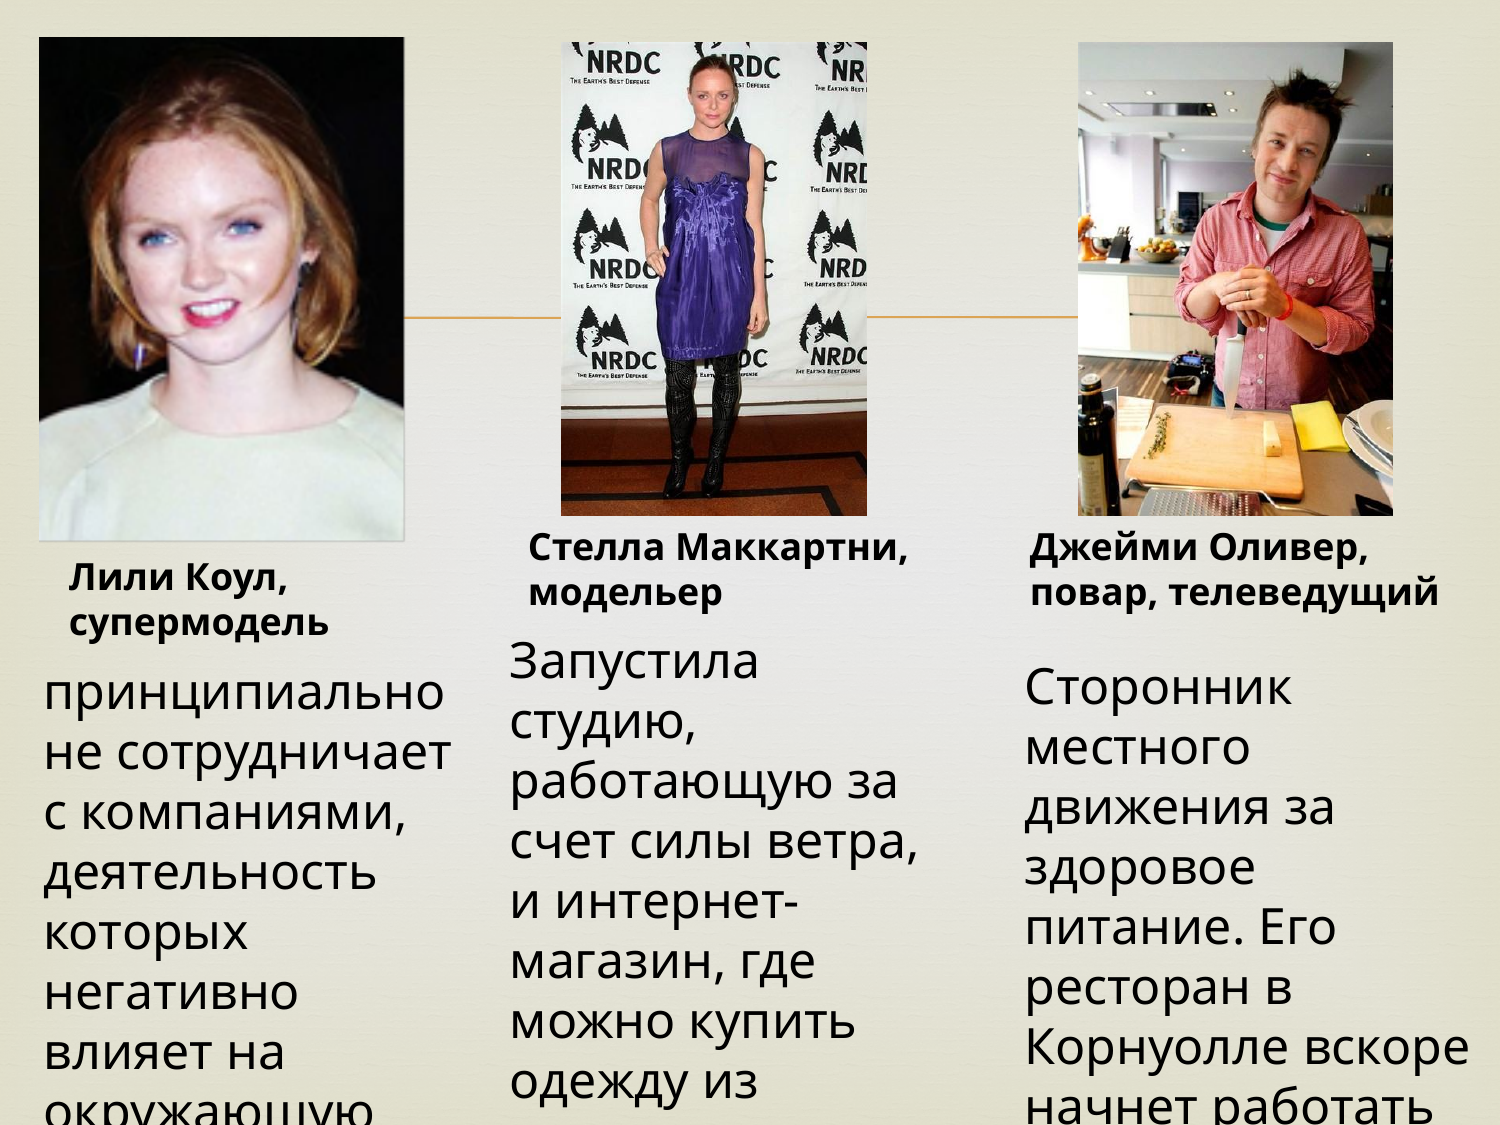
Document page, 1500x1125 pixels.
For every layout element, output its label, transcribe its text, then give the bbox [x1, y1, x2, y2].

picture [560, 42, 867, 516]
text_box Лили Коул, супермодель [54, 556, 345, 650]
text_box Запустила студию, работающую за счет силы ветра, и интернет-магазин, где можно купить одежду из экологически чистых материалов [495, 621, 962, 1125]
text_box принципиально не сотрудничает с компаниями, деятельность которых негативно влияет на окружающую среду [28, 651, 490, 1125]
text_box Джейми Оливер, повар, телеведущий [1015, 515, 1456, 621]
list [39, 37, 408, 546]
text_box Стелла Маккартни, модельер [513, 515, 934, 621]
text_box Сторонник местного движения за здоровое питание. Его ресторан в Корнуолле вскоре начнет работать на энергии ветра. [1009, 647, 1500, 1125]
picture [1077, 42, 1393, 516]
